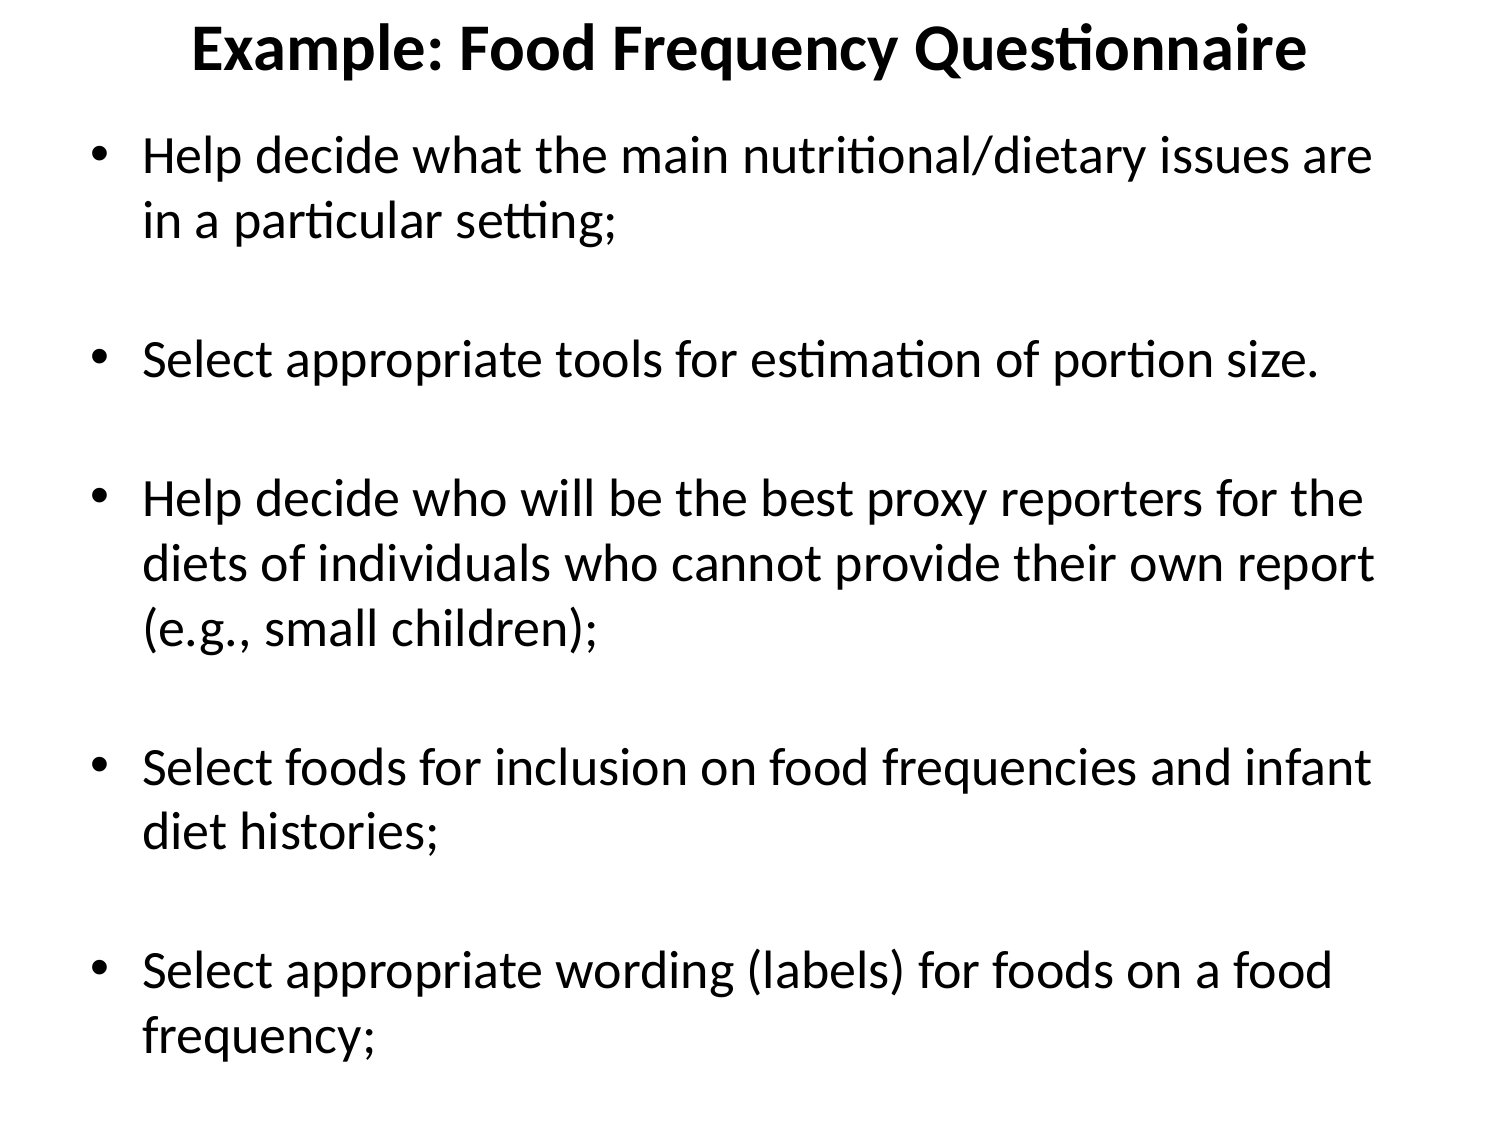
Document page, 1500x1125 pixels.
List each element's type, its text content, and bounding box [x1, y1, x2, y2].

title Example: Food Frequency Questionnaire [75, 0, 1425, 88]
list Help decide what the main nutritional/dietary issues are in a particular setting; Select appropriate tools for estimation of portion size. Help decide who will be the best proxy reporters for the diets of individuals who cannot provide their own report (e.g., small children); Select foods for inclusion on food frequencies and infant diet histories; Select appropriate wording (labels) for foods on a food frequency; [75, 112, 1425, 1075]
